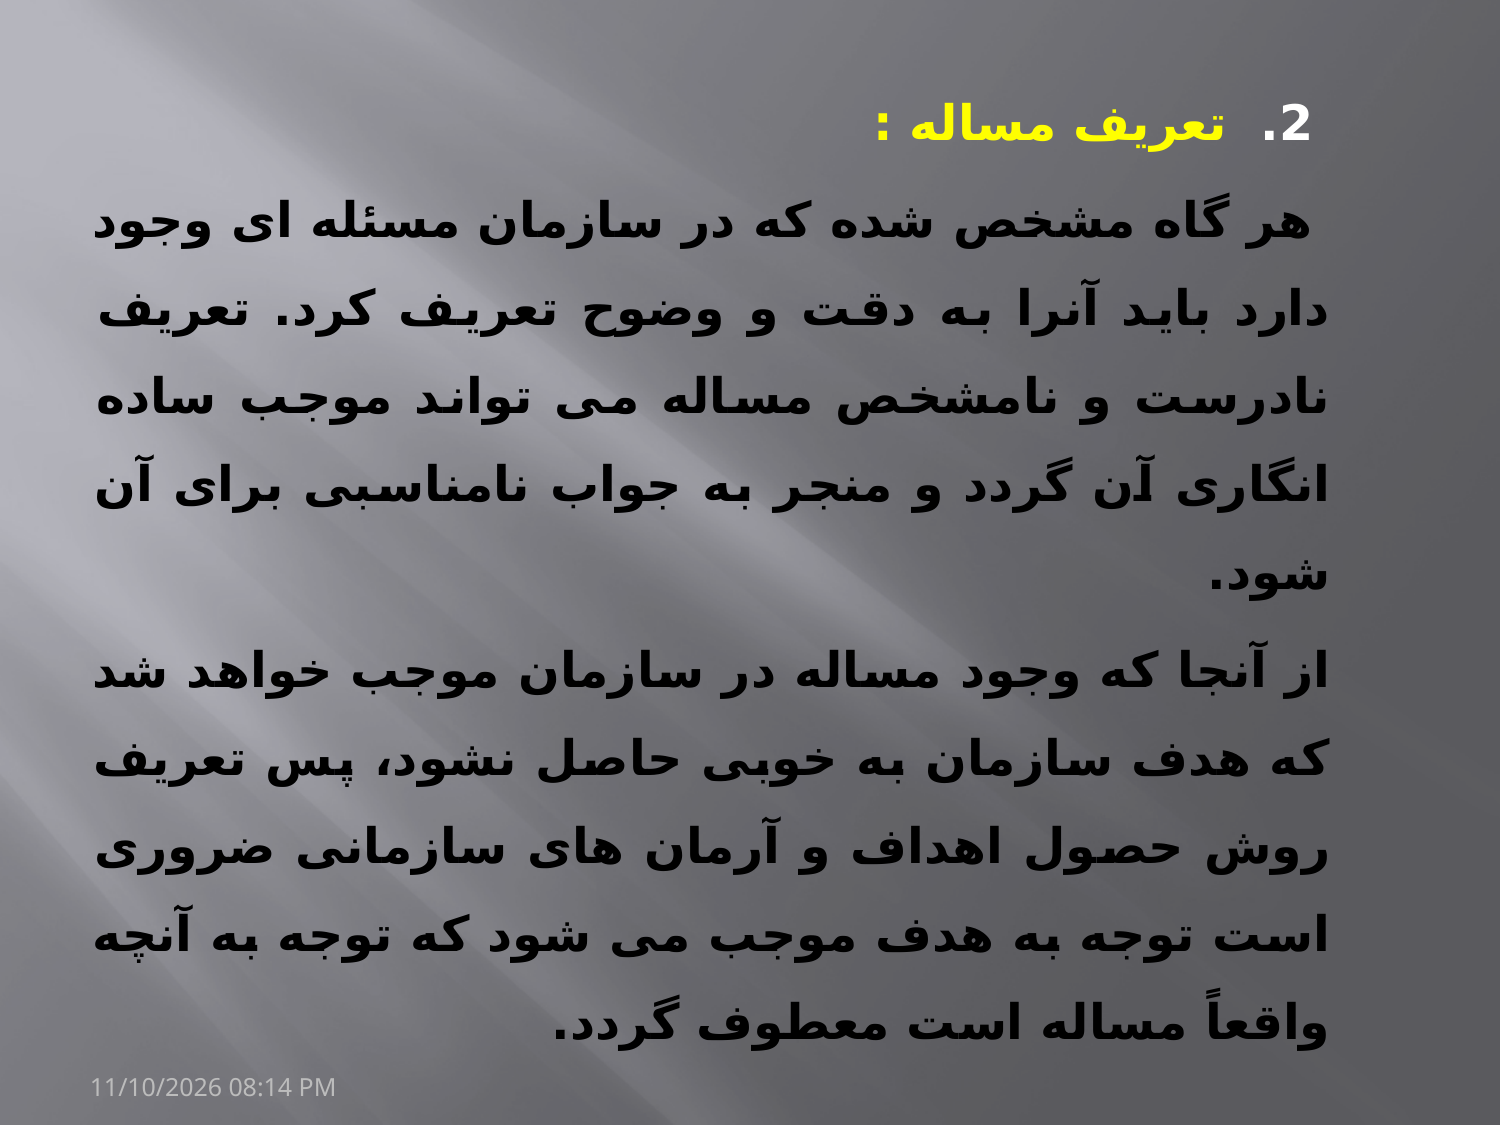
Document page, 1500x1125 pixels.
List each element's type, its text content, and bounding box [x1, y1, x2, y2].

list 2. تعریف مساله : هر گاه مشخص شده که در سازمان مسئله ای وجود دارد باید آنرا به دقت و وضوح تعریف کرد. تعریف نادرست و نامشخص مساله می تواند موجب ساده انگاری آن گردد و منجر به جواب نامناسبی برای آن شود. از آنجا که وجود مساله در سازمان موجب خواهد شد که هدف سازمان به خوبی حاصل نشود، پس تعریف روش حصول اهداف و آرمان های سازمانی ضروری است توجه به هدف موجب می شود که توجه به آنچه واقعاً مساله است معطوف گردد. [76, 54, 1427, 1059]
slide_number 20/مارس/1 [75, 1052, 425, 1113]
